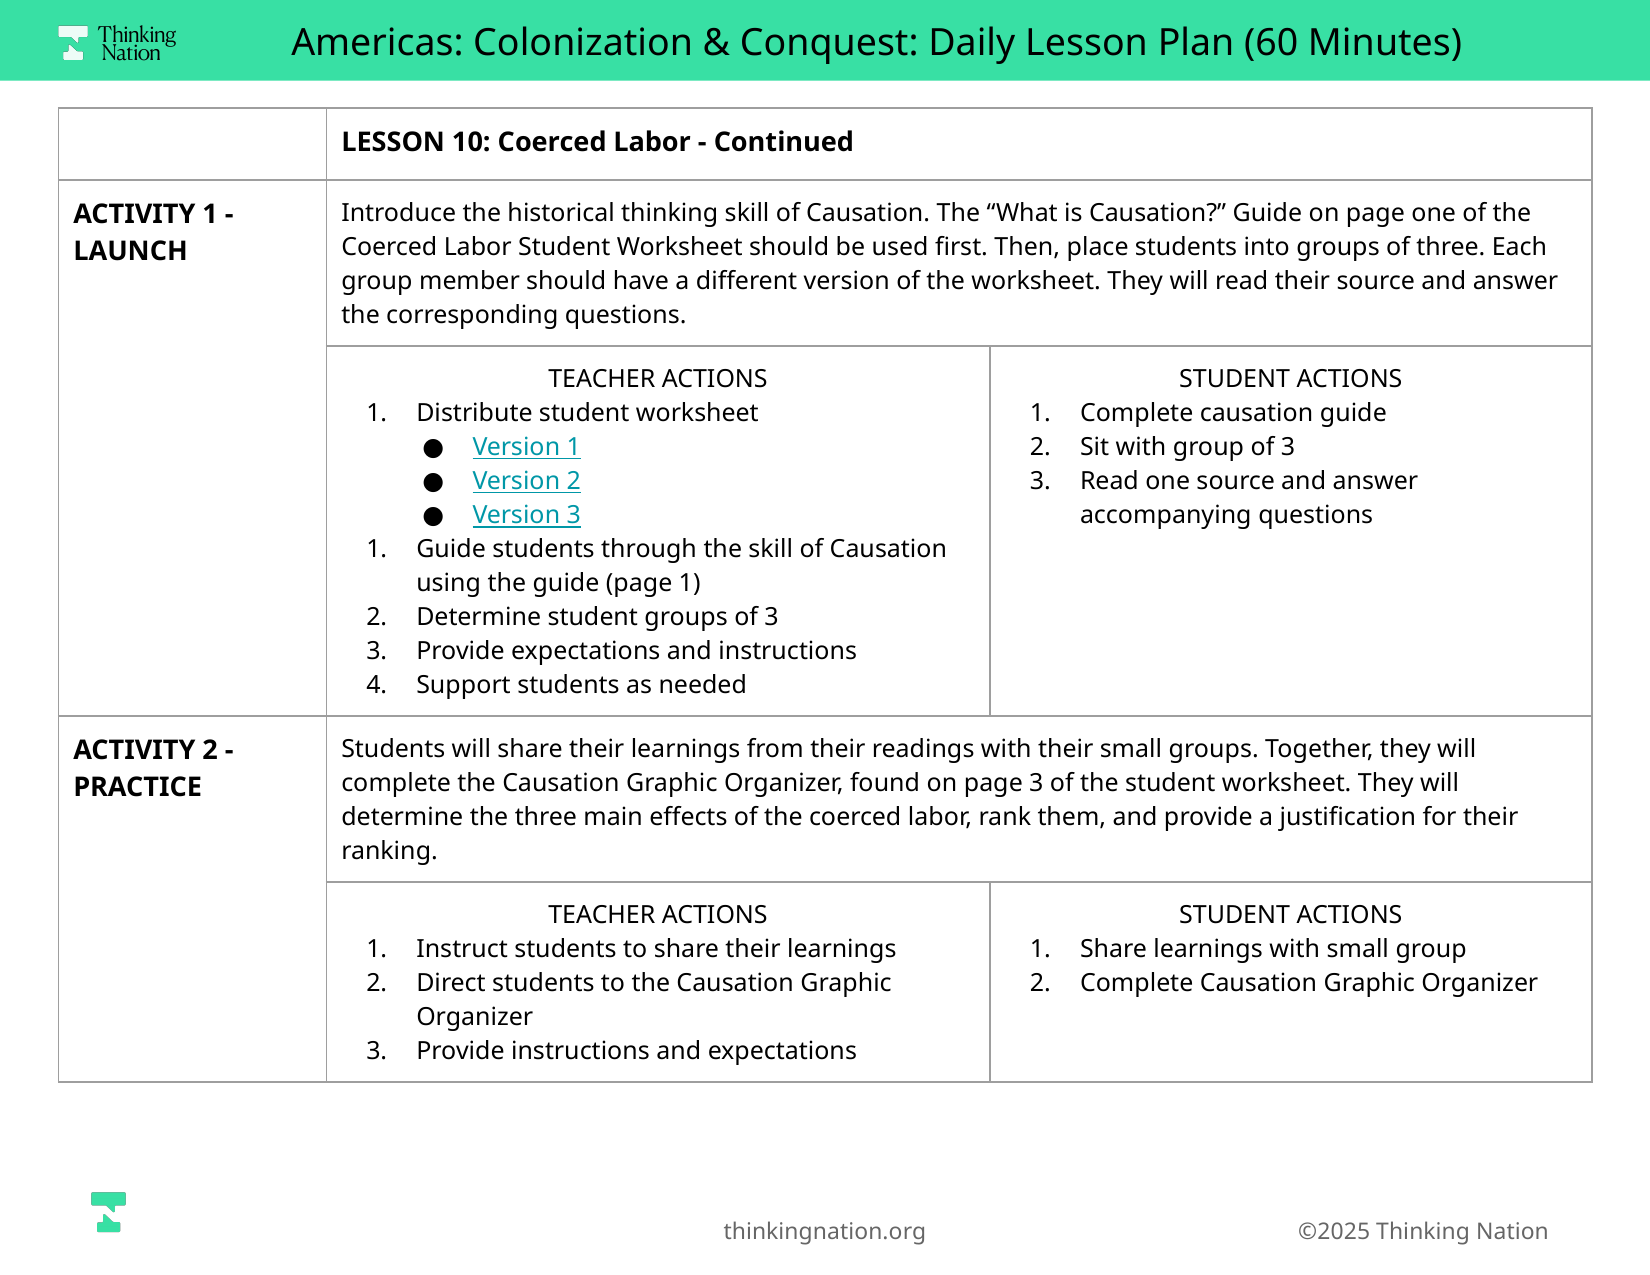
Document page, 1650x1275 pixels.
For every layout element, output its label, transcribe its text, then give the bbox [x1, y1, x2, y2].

picture [45, 14, 180, 85]
table_cell TEACHER ACTIONS Distribute student worksheet Version 1 Version 2 Version 3 Guide students through the skill of Causation using the guide (page 1) Determine student groups of 3 Provide expectations and instructions Support students as needed [327, 347, 989, 715]
table_cell Introduce the historical thinking skill of Causation. The “What is Causation?” Guide on page one of the Coerced Labor Student Worksheet should be used first. Then, place students into groups of three. Each group member should have a different version of the worksheet. They will read their source and answer the corresponding questions. [327, 181, 1591, 345]
table_cell STUDENT ACTIONS Share learnings with small group Complete Causation Graphic Organizer [991, 883, 1591, 1081]
table_cell ACTIVITY 1 - LAUNCH [59, 181, 326, 715]
table_cell TEACHER ACTIONS Instruct students to share their learnings Direct students to the Causation Graphic Organizer Provide instructions and expectations [327, 883, 989, 1081]
text_box Americas: Colonization & Conquest: Daily Lesson Plan (60 Minutes) [0, 0, 1650, 81]
table_cell STUDENT ACTIONS Complete causation guide Sit with group of 3 Read one source and answer accompanying questions [991, 347, 1591, 715]
text_box thinkingnation.org [629, 1200, 1021, 1240]
table_cell Students will share their learnings from their readings with their small groups. Together, they will complete the Causation Graphic Organizer, found on page 3 of the student worksheet. They will determine the three main effects of the coerced labor, rank them, and provide a justification for their ranking. [327, 717, 1591, 881]
table_header [59, 109, 326, 179]
table_header LESSON 10: Coerced Labor - Continued [327, 109, 1591, 179]
picture [80, 1184, 136, 1240]
text_box ©2025 Thinking Nation [1174, 1200, 1566, 1240]
table_cell ACTIVITY 2 - PRACTICE [59, 717, 326, 1081]
